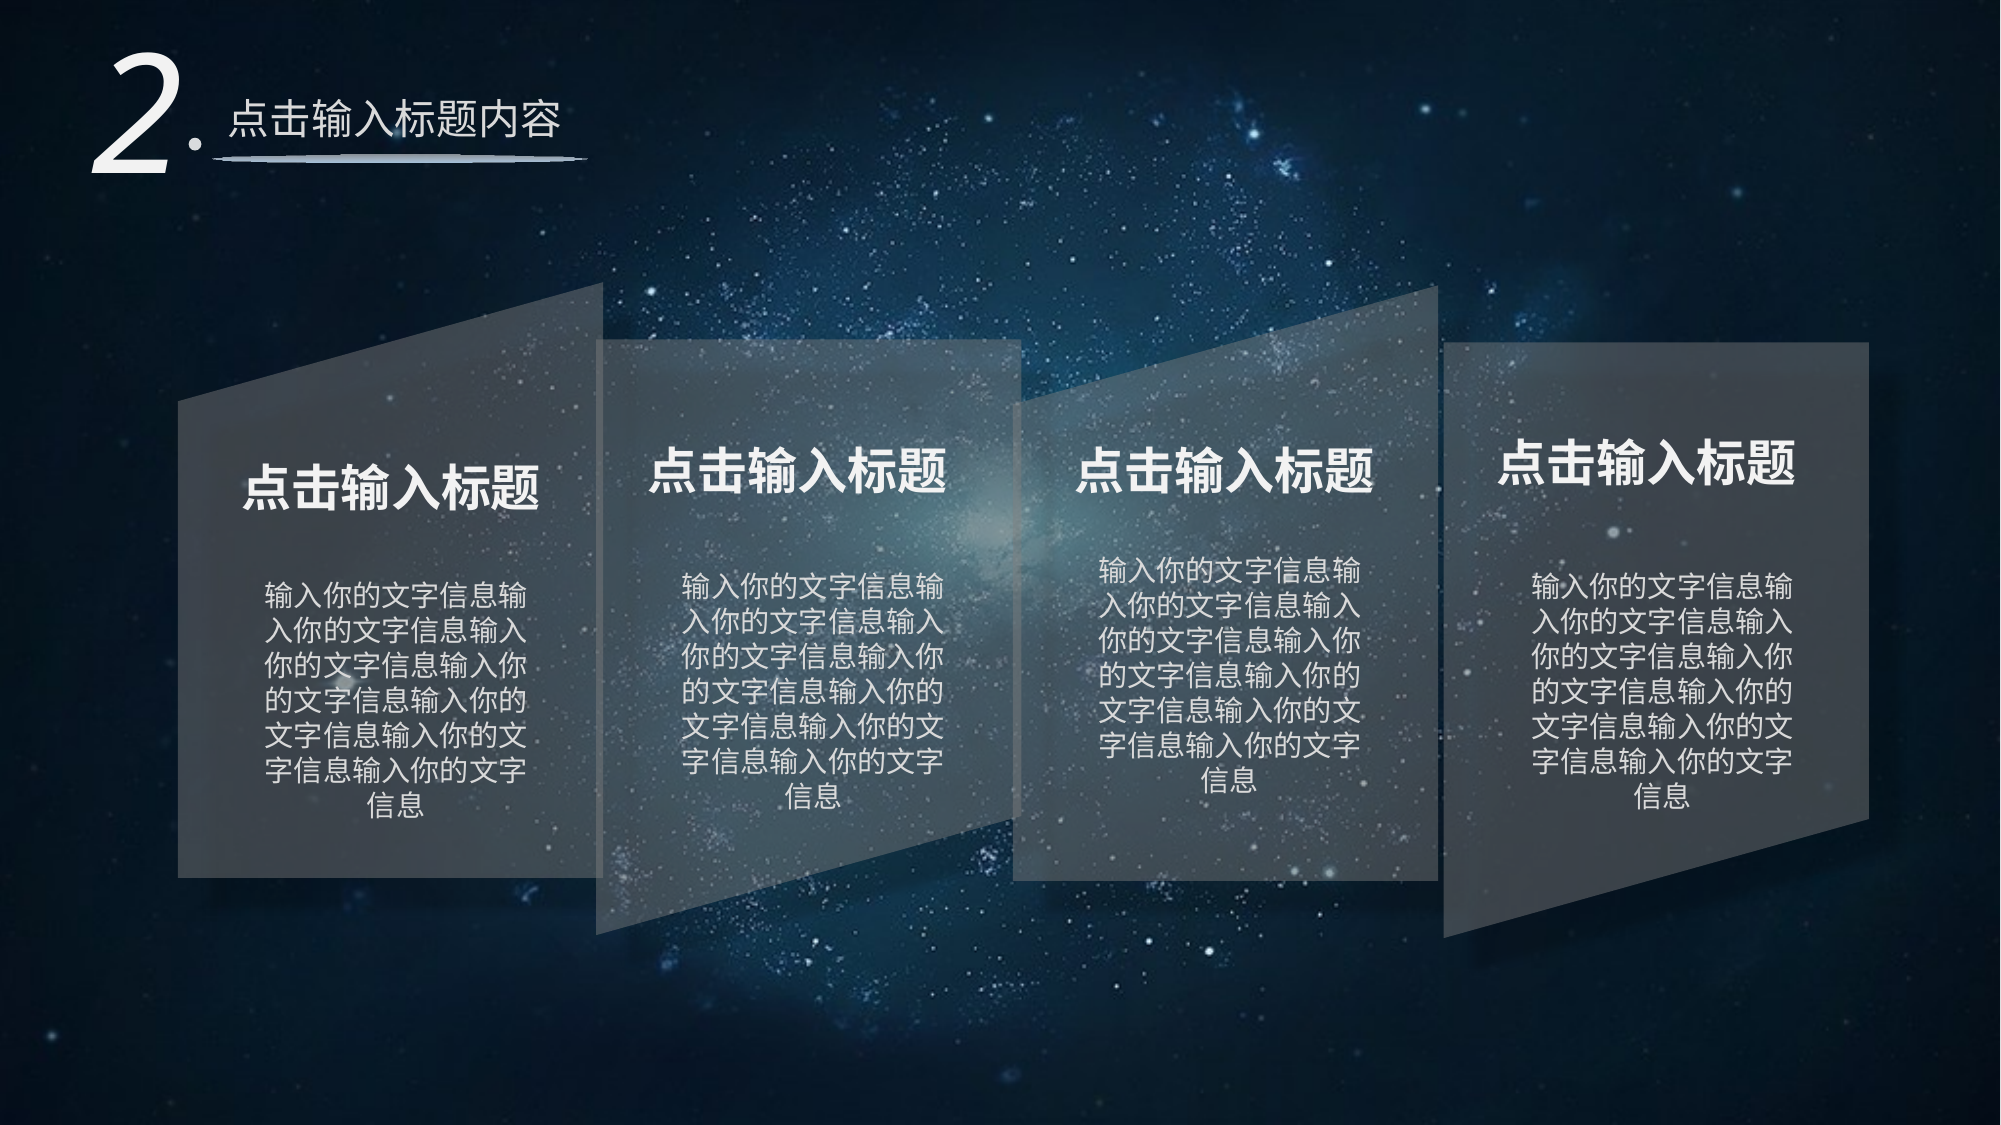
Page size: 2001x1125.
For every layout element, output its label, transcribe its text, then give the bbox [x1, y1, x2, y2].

text_box 2 [76, 0, 199, 215]
text_box 点击输入标题 [1059, 431, 1390, 507]
text_box [199, 137, 203, 151]
text_box 输入你的文字信息输入你的文字信息输入你的文字信息输入你的文字信息输入你的文字信息输入你的文字信息输入你的文字信息 [243, 570, 550, 830]
text_box [209, 153, 591, 164]
text_box 输入你的文字信息输入你的文字信息输入你的文字信息输入你的文字信息输入你的文字信息输入你的文字信息输入你的文字信息 [660, 560, 967, 821]
text_box [176, 280, 605, 879]
text_box 点击输入标题内容 [212, 85, 577, 151]
text_box [1011, 283, 1440, 883]
text_box 点击输入标题 [632, 431, 963, 507]
picture [0, 0, 2001, 1125]
text_box 点击输入标题 [226, 449, 556, 524]
text_box [1442, 341, 1870, 940]
text_box 输入你的文字信息输入你的文字信息输入你的文字信息输入你的文字信息输入你的文字信息输入你的文字信息输入你的文字信息 [1509, 560, 1816, 821]
text_box 输入你的文字信息输入你的文字信息输入你的文字信息输入你的文字信息输入你的文字信息输入你的文字信息输入你的文字信息 [1076, 545, 1383, 805]
text_box 点击输入标题 [1481, 424, 1812, 500]
text_box [595, 338, 1023, 937]
